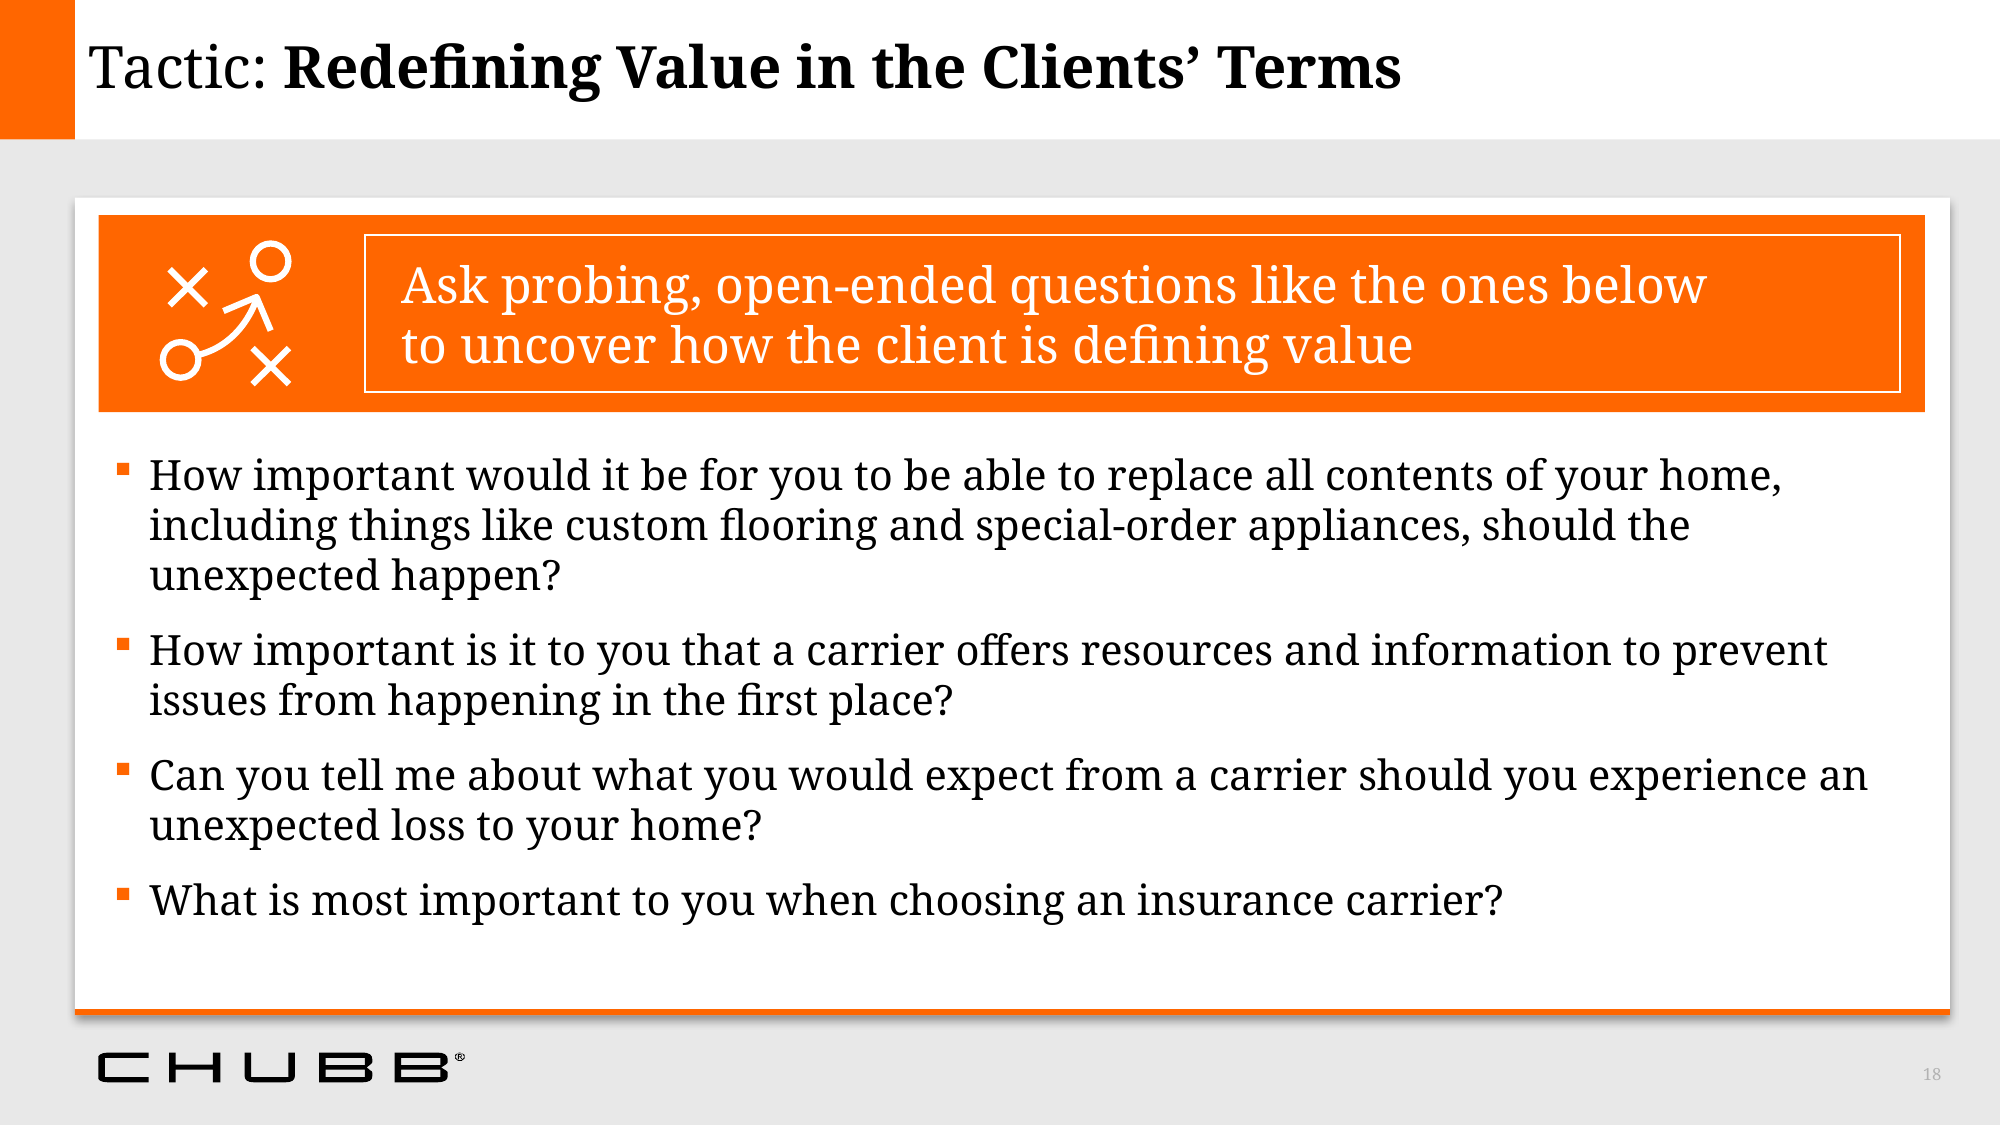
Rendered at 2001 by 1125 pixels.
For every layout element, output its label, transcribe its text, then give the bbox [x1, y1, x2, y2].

title Tactic: Redefining Value in the Clients’ Terms [73, 14, 1799, 126]
text_box How important would it be for you to be able to replace all contents of your home, including things like custom flooring and special-order appliances, should the unexpected happen? How important is it to you that a carrier offers resources and information to prevent issues from happening in the first place? Can you tell me about what you would expect from a carrier should you experience an unexpected loss to your home? What is most important to you when choosing an insurance carrier? [98, 441, 1926, 997]
text_box [1866, 235, 1900, 392]
text_box [74, 1009, 1950, 1016]
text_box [162, 243, 289, 385]
text_box [74, 197, 1950, 1009]
text_box Ask probing, open-ended questions like the ones below to uncover how the client is defining value [142, 221, 1866, 406]
text_box [98, 214, 1926, 413]
slide_number 18 [1849, 1033, 1957, 1094]
